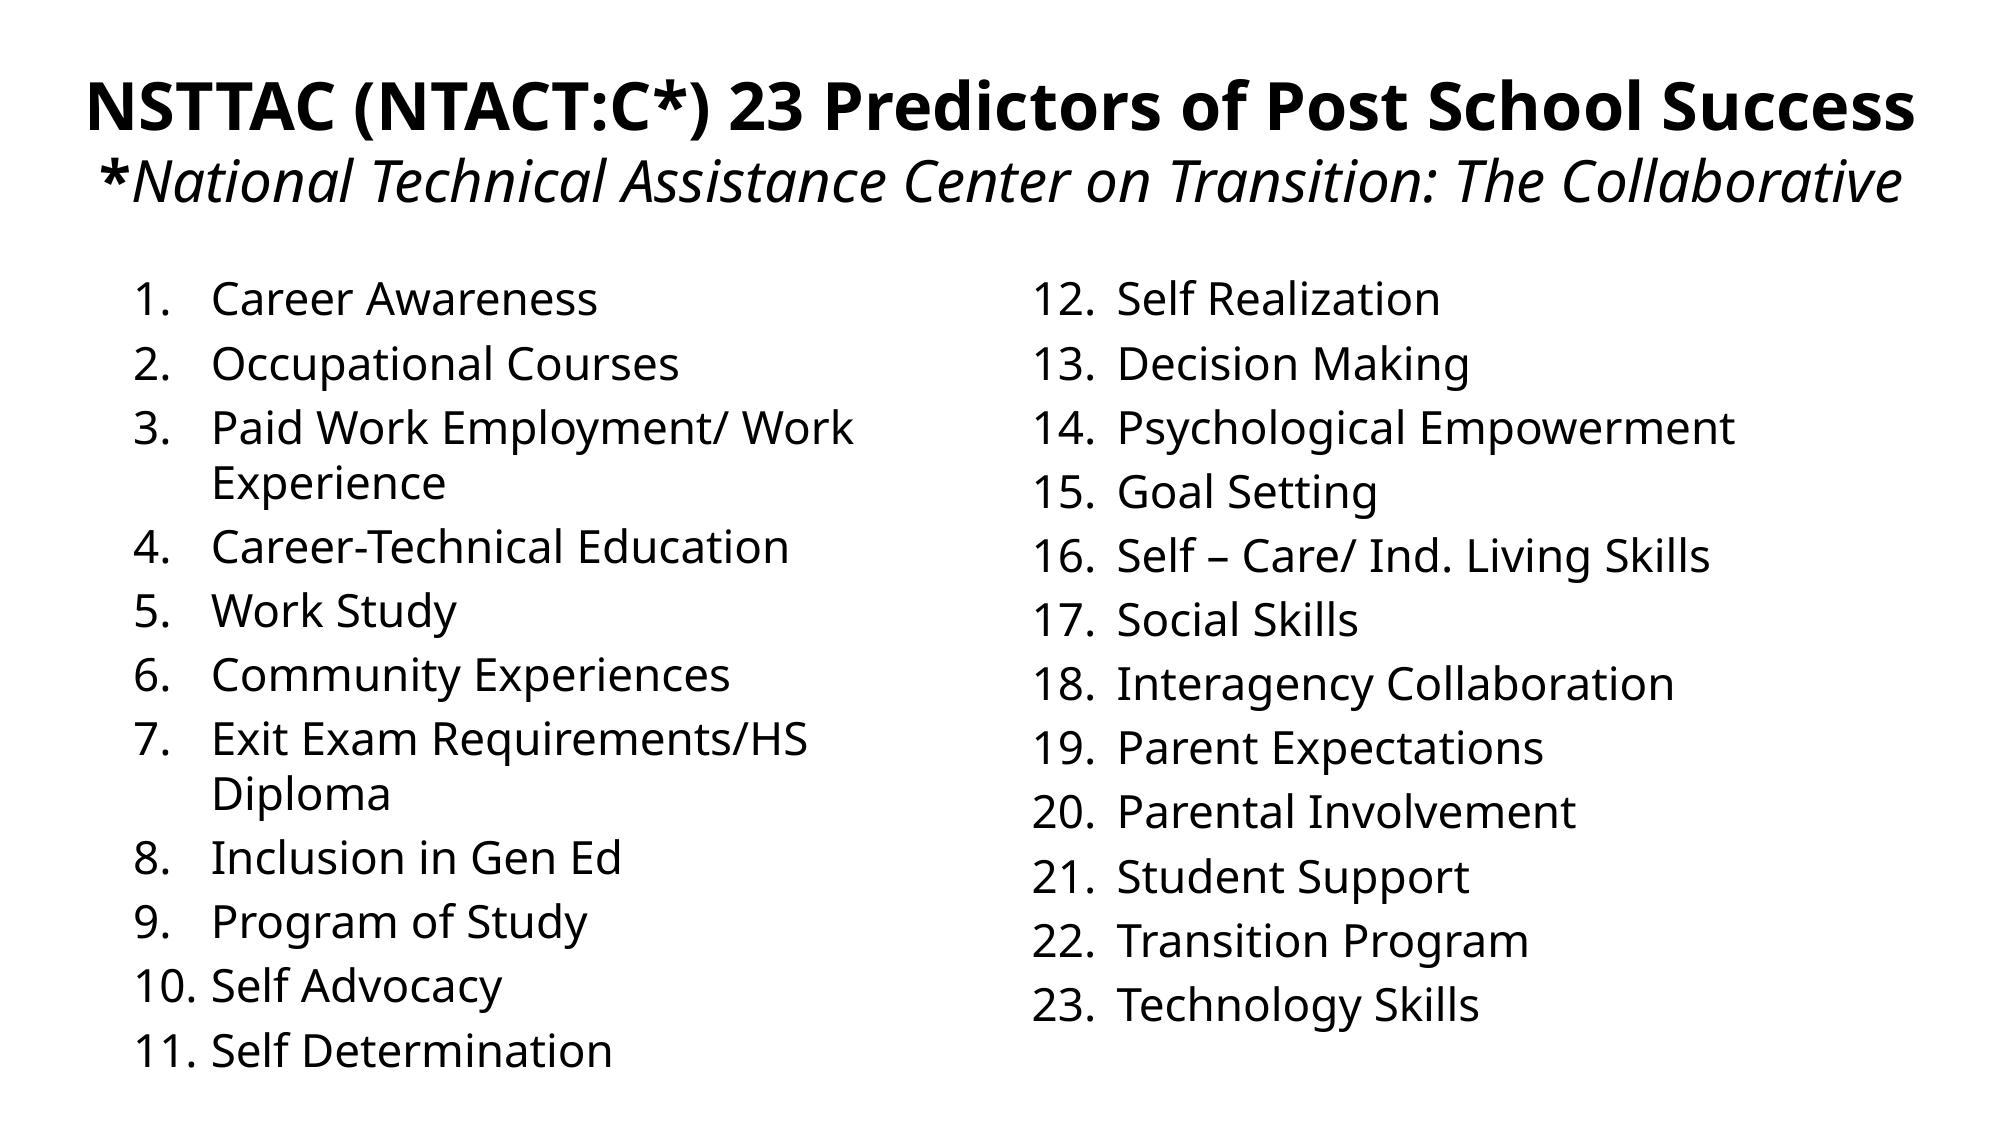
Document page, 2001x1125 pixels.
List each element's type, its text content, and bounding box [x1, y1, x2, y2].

list Self Realization Decision Making Psychological Empowerment Goal Setting Self – Care/ Ind. Living Skills Social Skills Interagency Collaboration Parent Expectations Parental Involvement Student Support Transition Program Technology Skills [1016, 262, 1962, 1005]
list Career Awareness Occupational Courses Paid Work Employment/ Work Experience Career-Technical Education Work Study Community Experiences Exit Exam Requirements/HS Diploma Inclusion in Gen Ed Program of Study Self Advocacy Self Determination [52, 262, 984, 1005]
title NSTTAC (NTACT:C*) 23 Predictors of Post School Success *National Technical Assistance Center on Transition: The Collaborative [37, 45, 1965, 233]
